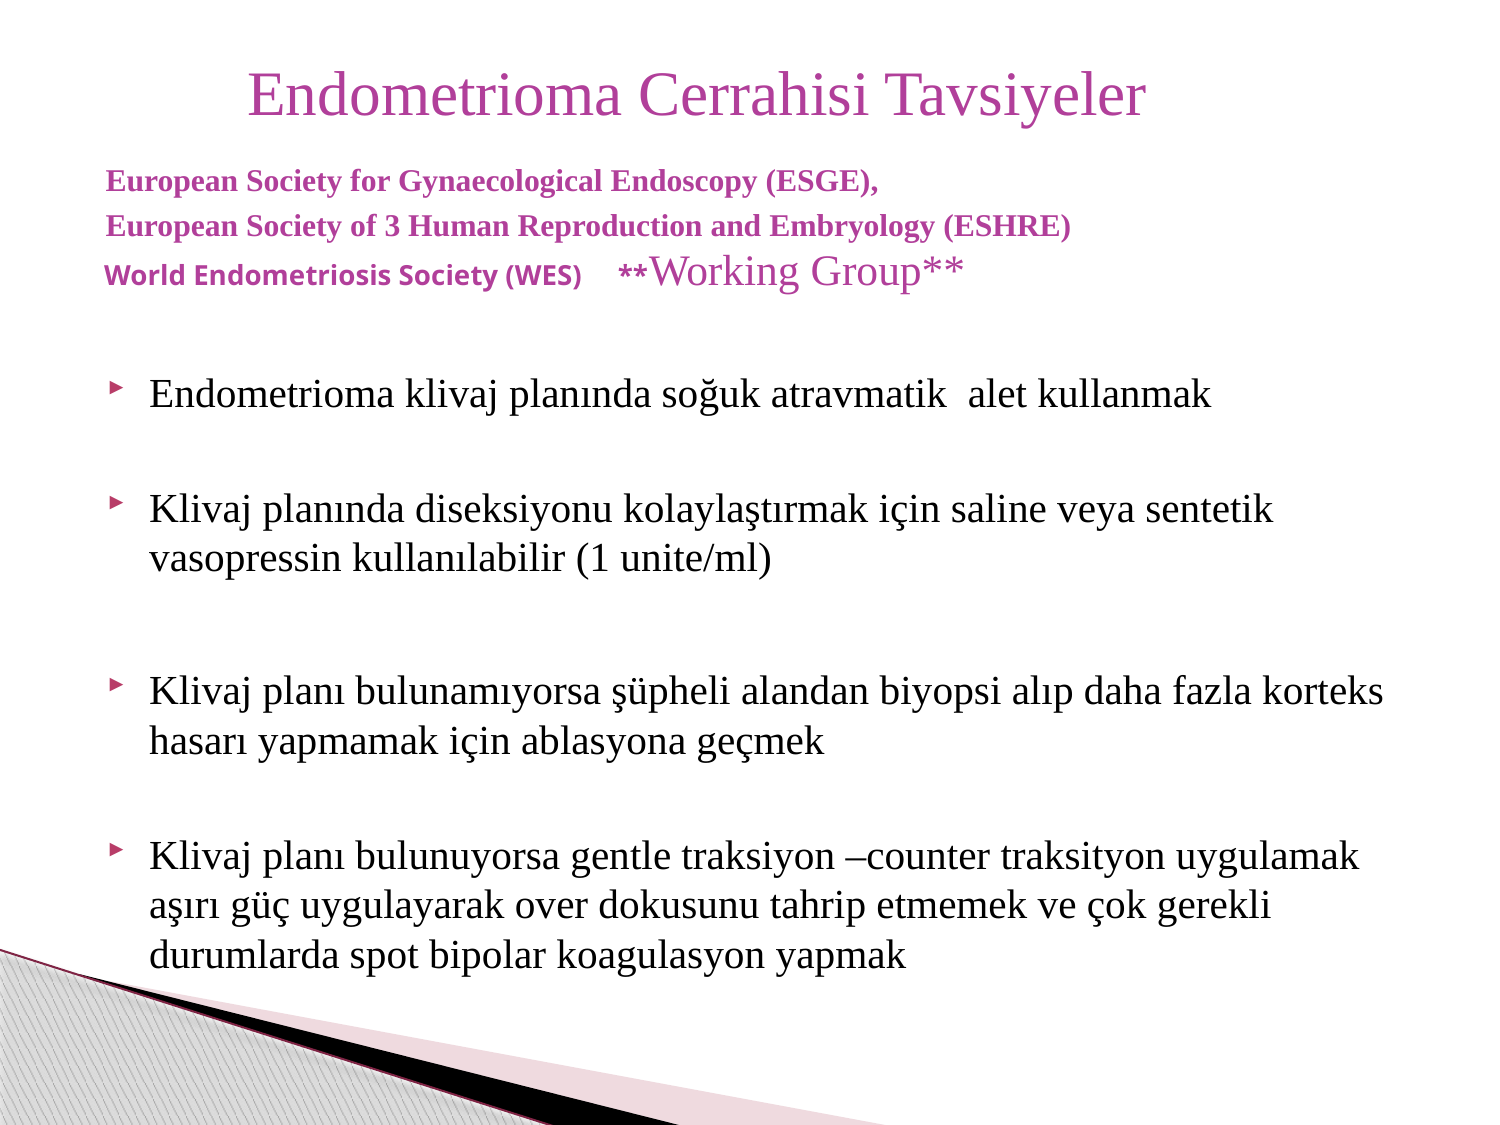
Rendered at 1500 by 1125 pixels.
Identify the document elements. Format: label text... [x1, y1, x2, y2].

list Endometrioma klivaj planında soğuk atravmatik alet kullanmak Klivaj planında diseksiyonu kolaylaştırmak için saline veya sentetik vasopressin kullanılabilir (1 unite/ml) Klivaj planı bulunamıyorsa şüpheli alandan biyopsi alıp daha fazla korteks hasarı yapmamak için ablasyona geçmek Klivaj planı bulunuyorsa gentle traksiyon –counter traksityon uygulamak aşırı güç uygulayarak over dokusunu tahrip etmemek ve çok gerekli durumlarda spot bipolar koagulasyon yapmak [75, 340, 1425, 986]
title Endometrioma Cerrahisi Tavsiyeler European Society for Gynaecological Endoscopy (ESGE), European Society of 3 Human Reproduction and Embryology (ESHRE) World Endometriosis Society (WES) **Working Group** [75, 45, 1425, 340]
